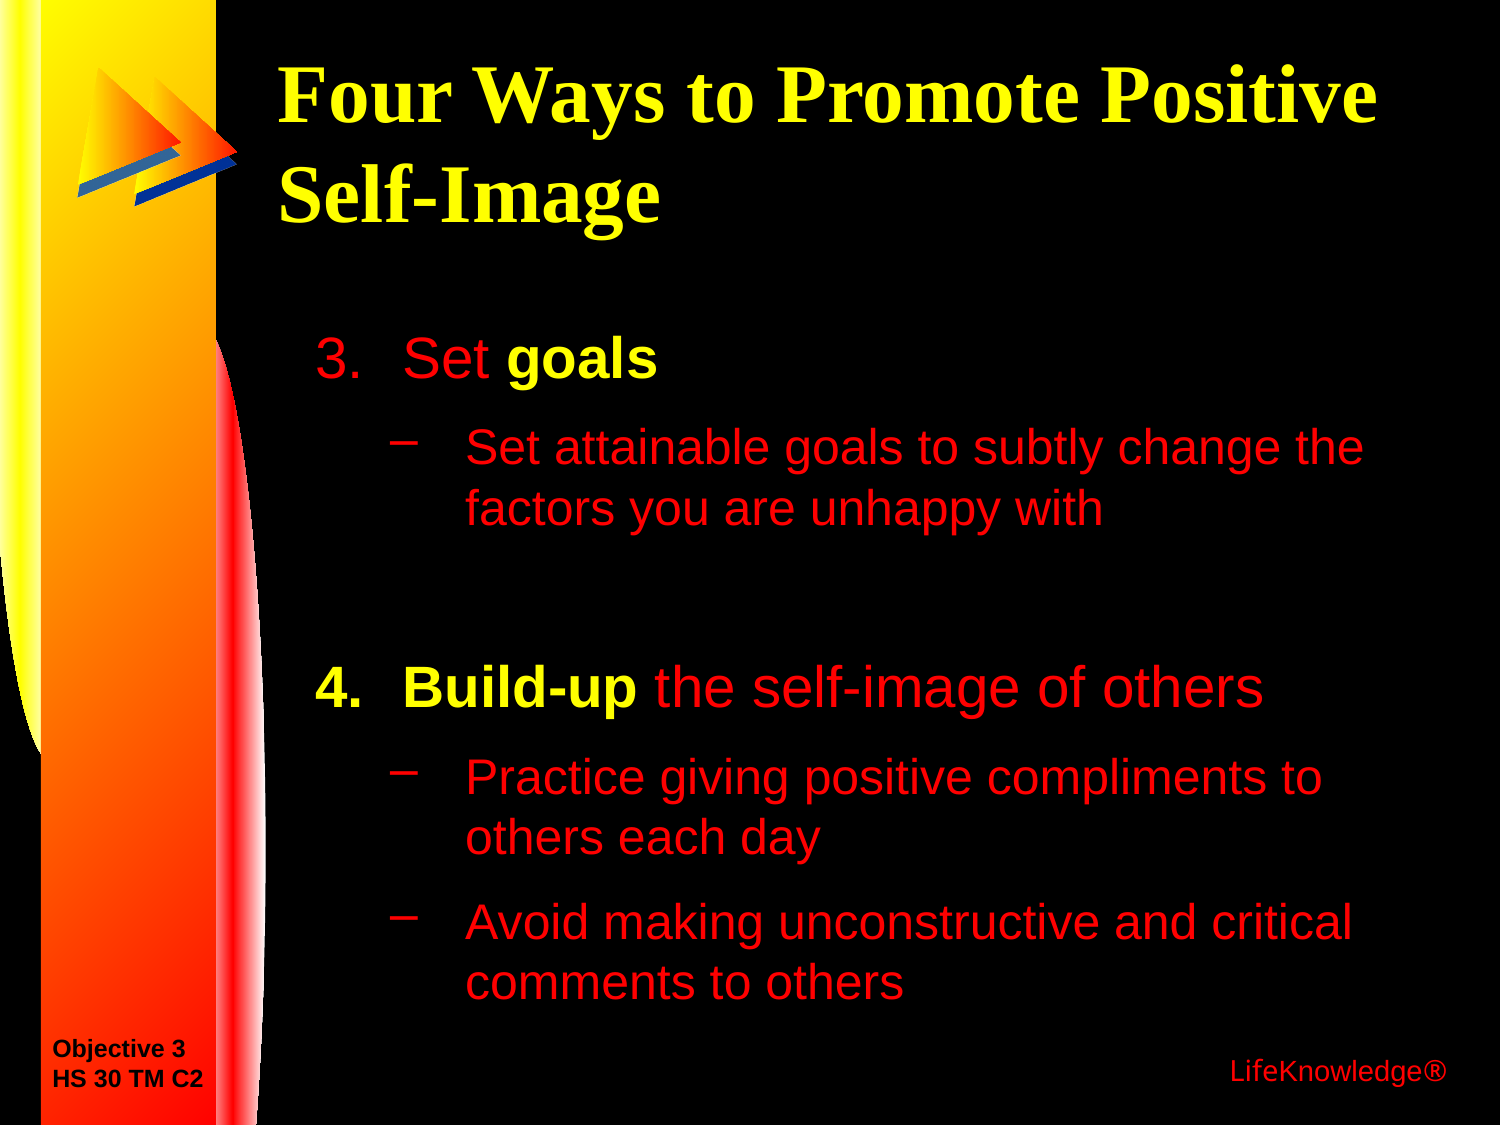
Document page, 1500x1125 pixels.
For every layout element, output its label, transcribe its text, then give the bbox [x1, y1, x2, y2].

title Four Ways to Promote Positive Self-Image [262, 74, 1463, 248]
footer LifeKnowledge® [0, 1049, 1463, 1125]
list Set goals Set attainable goals to subtly change the factors you are unhappy with Build-up the self-image of others Practice giving positive compliments to others each day Avoid making unconstructive and critical comments to others [299, 312, 1388, 1076]
text_box Objective 3 HS 30 TM C2 [37, 1024, 227, 1100]
